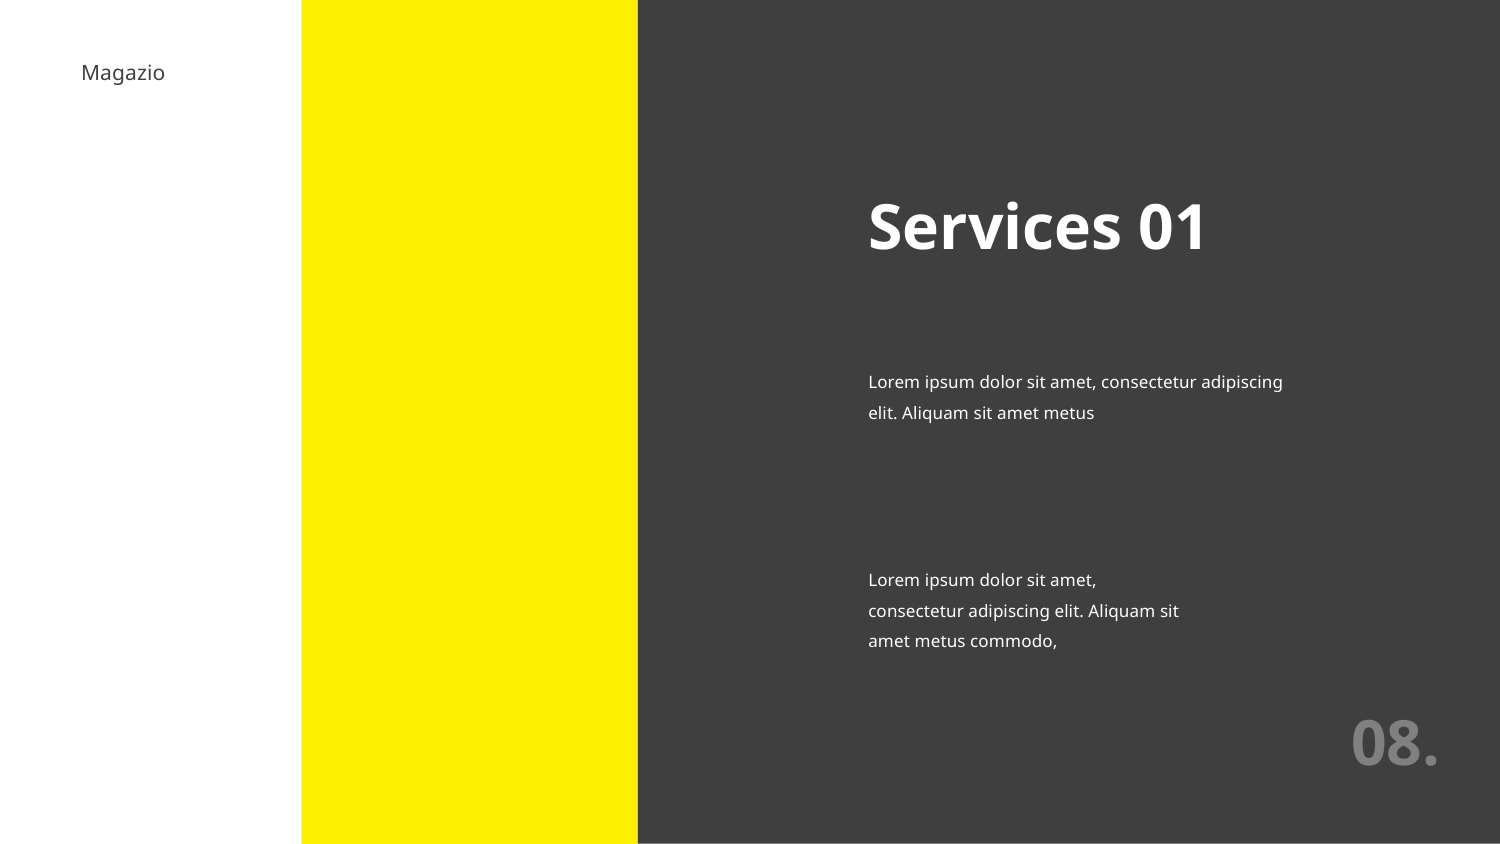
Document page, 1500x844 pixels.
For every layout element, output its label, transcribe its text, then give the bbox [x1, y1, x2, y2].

text_box Magazio [66, 52, 257, 93]
text_box Services 01 [853, 179, 1365, 269]
picture [301, 0, 638, 844]
text_box 08. [1336, 695, 1500, 786]
text_box Lorem ipsum dolor sit amet, consectetur adipiscing elit. Aliquam sit amet metus [853, 353, 1311, 431]
text_box Lorem ipsum dolor sit amet, consectetur adipiscing elit. Aliquam sit amet metus commodo, [853, 551, 1200, 659]
